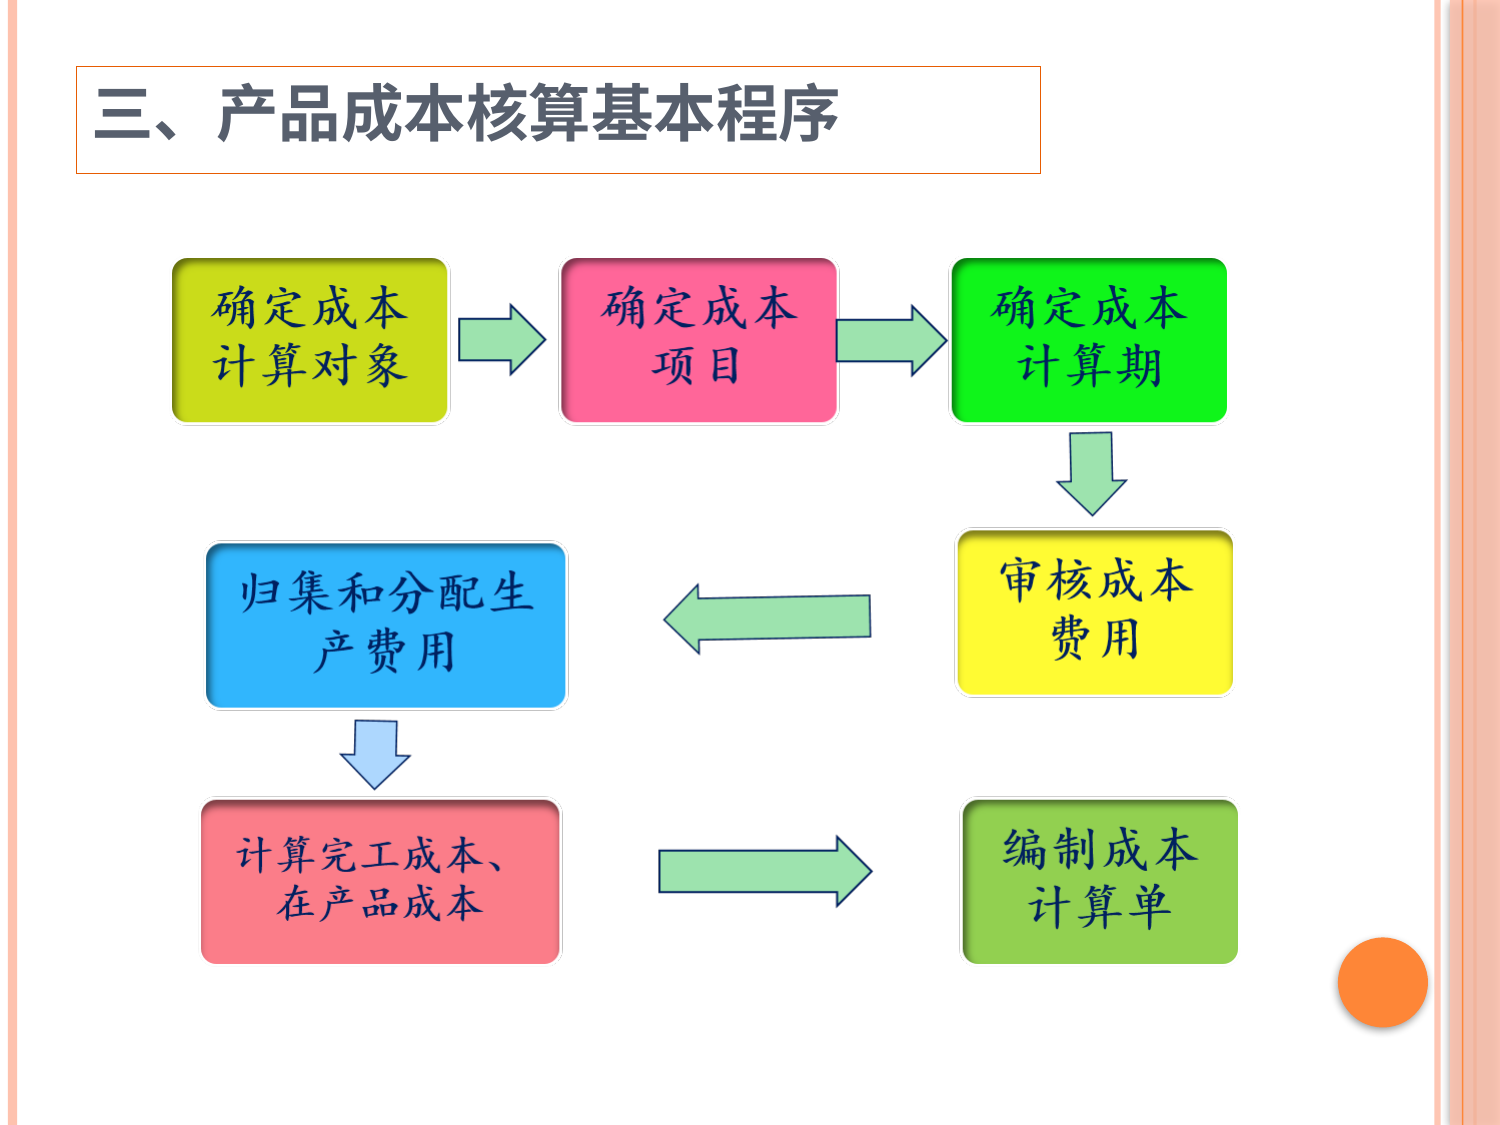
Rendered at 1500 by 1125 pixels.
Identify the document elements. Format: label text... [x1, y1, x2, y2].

text_box 三、产品成本核算基本程序 [76, 66, 1041, 174]
picture [158, 254, 1241, 980]
